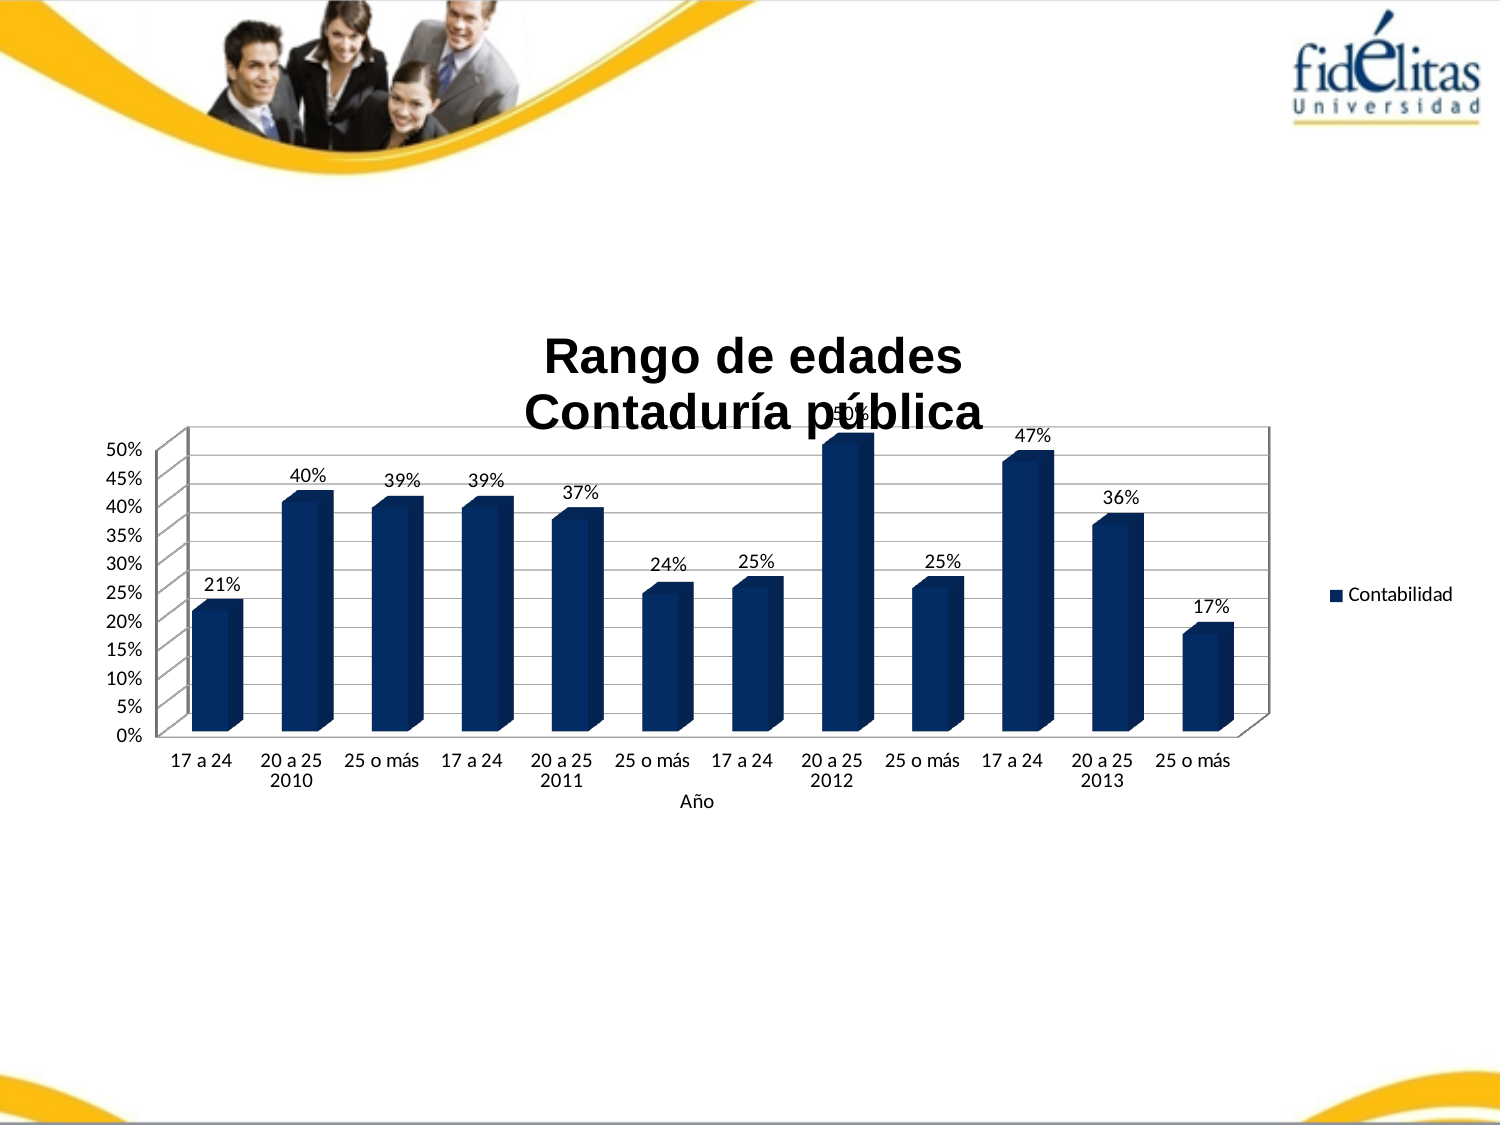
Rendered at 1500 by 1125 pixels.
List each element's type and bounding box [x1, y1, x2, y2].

picture [0, 0, 1500, 1125]
chart [34, 292, 1473, 900]
